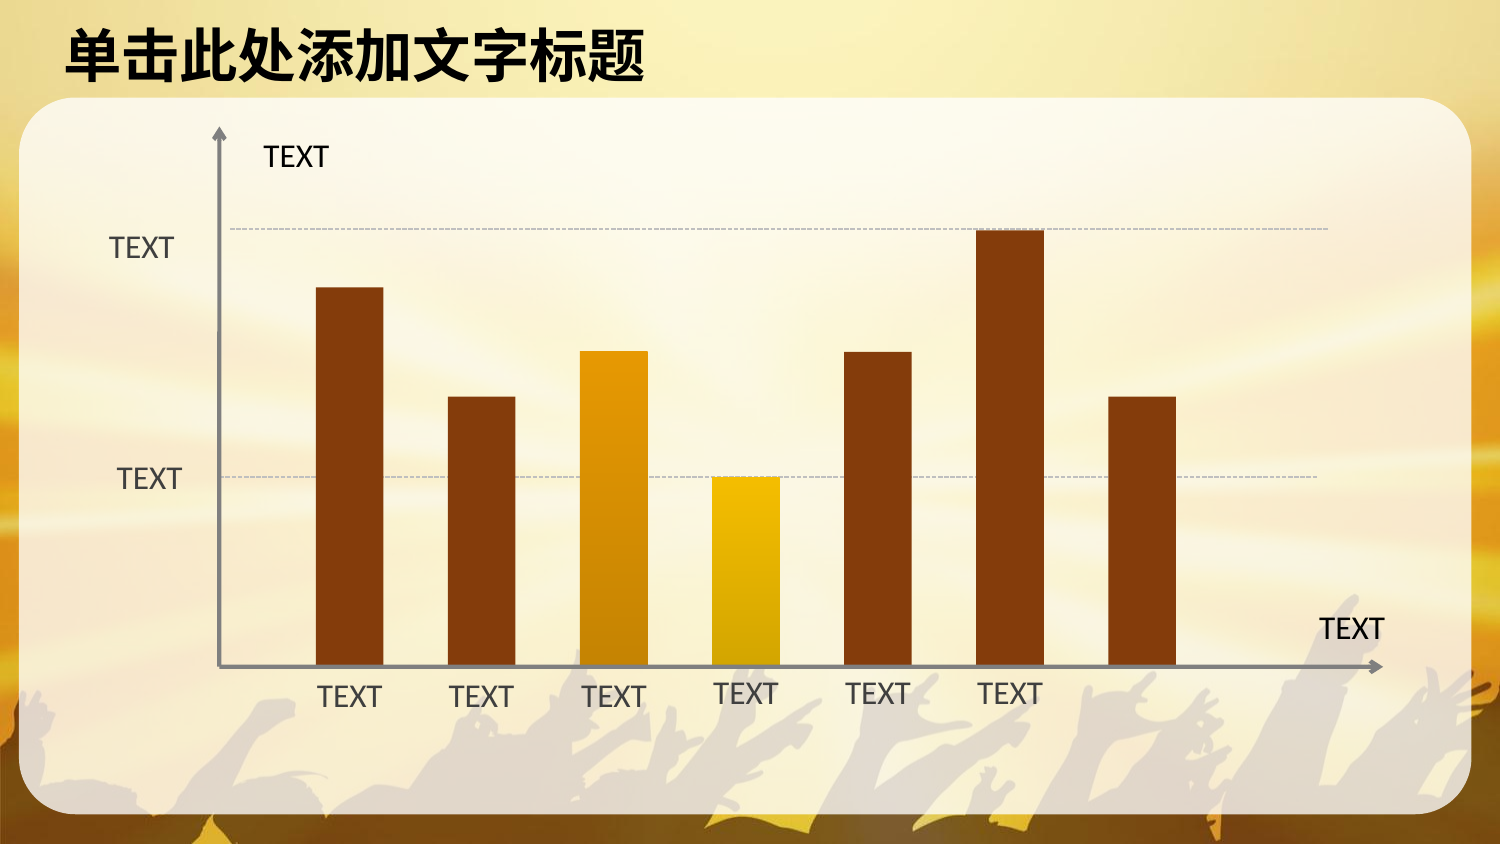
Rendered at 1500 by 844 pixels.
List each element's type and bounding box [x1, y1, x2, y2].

text_box [75, 126, 1418, 732]
picture [0, 0, 1500, 844]
